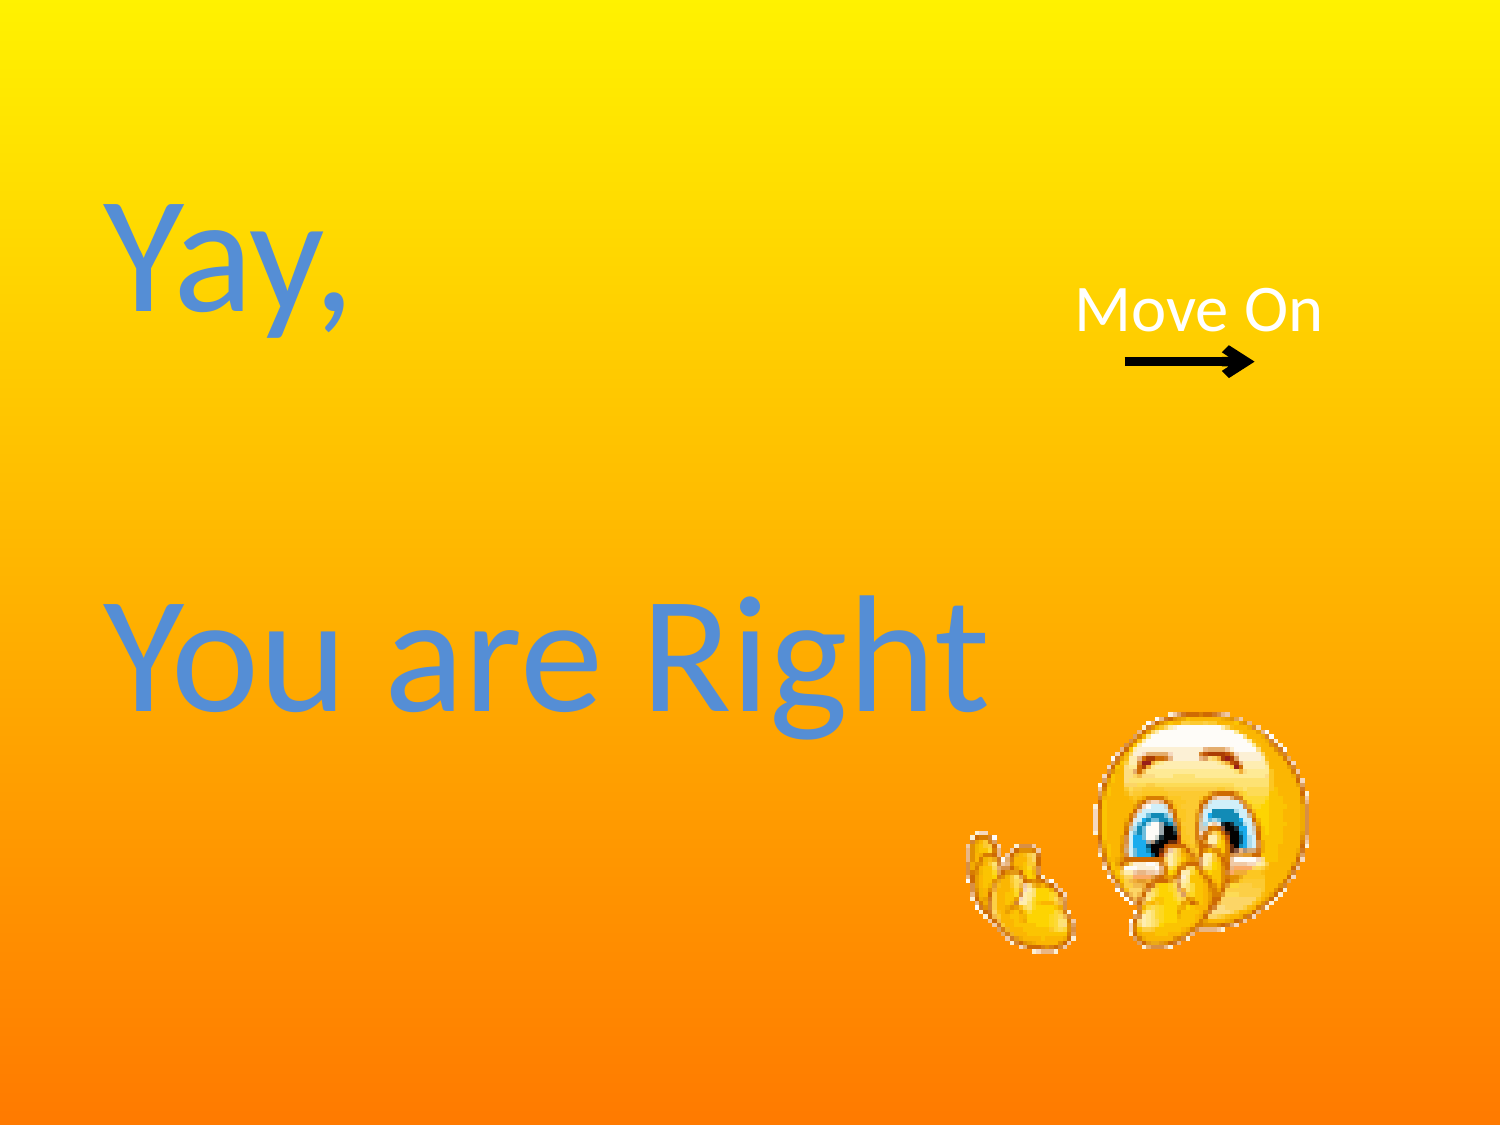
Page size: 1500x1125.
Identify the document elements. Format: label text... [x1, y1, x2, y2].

text_box Yay, You are Right [88, 137, 1046, 752]
text_box Move On [1043, 159, 1355, 450]
picture [962, 703, 1327, 964]
